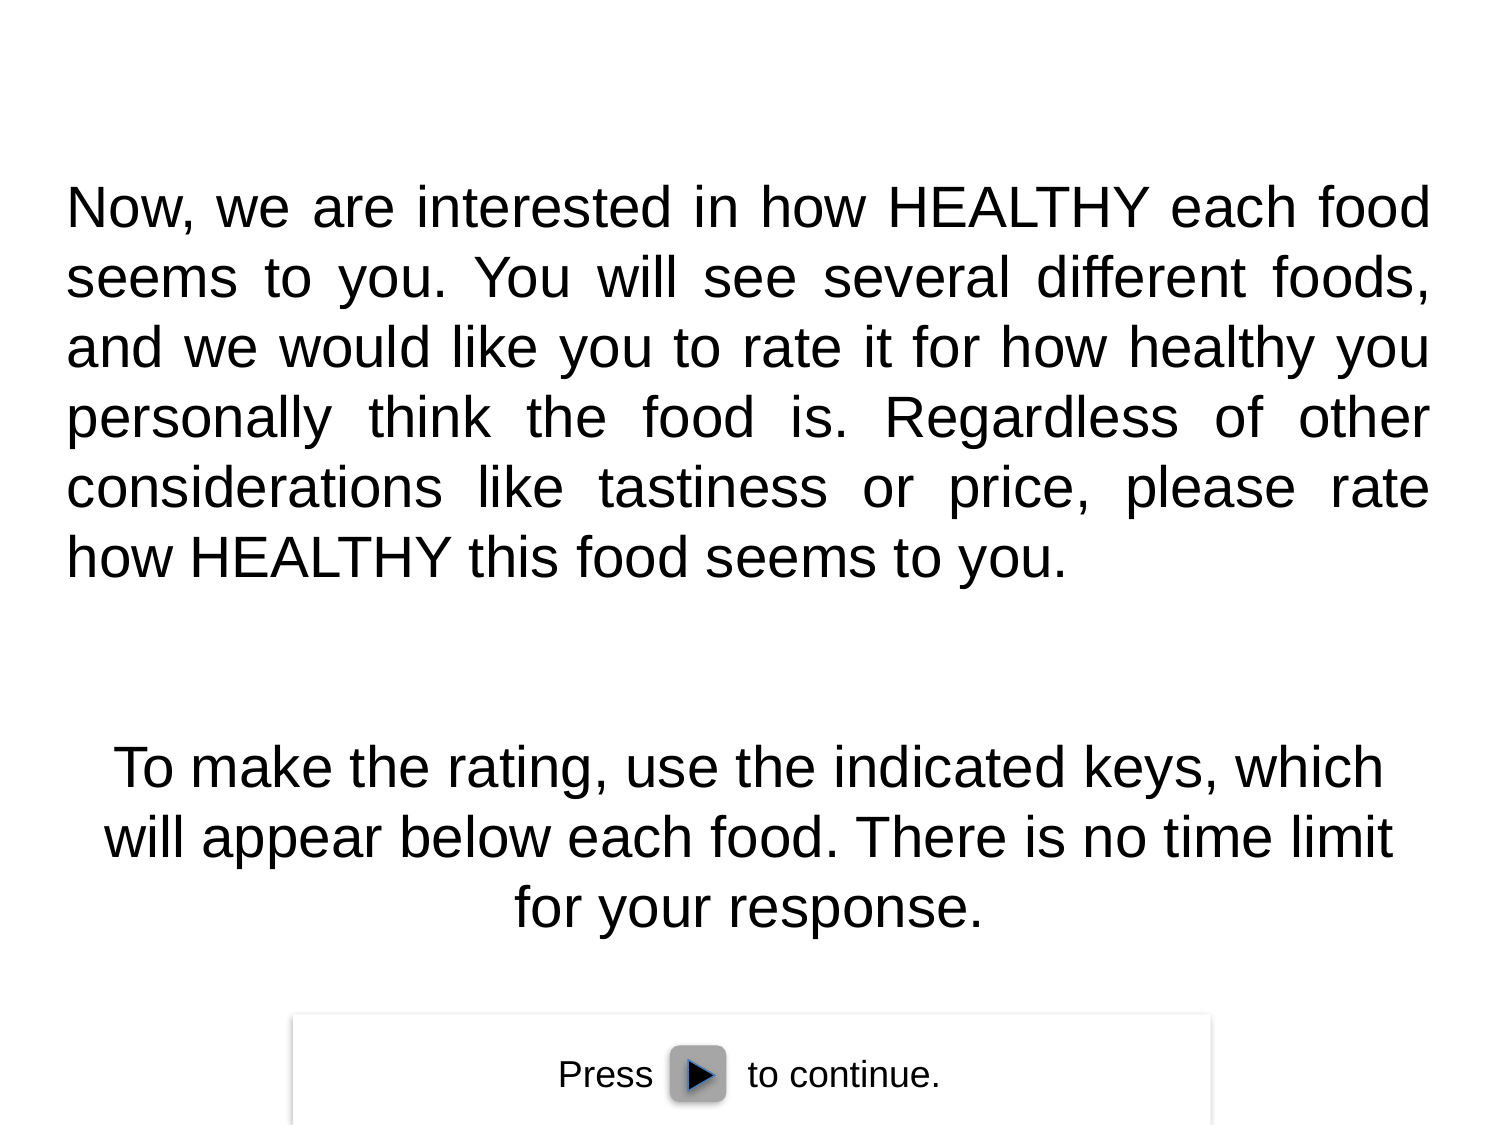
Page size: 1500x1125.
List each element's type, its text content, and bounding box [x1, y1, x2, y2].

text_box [540, 1042, 960, 1104]
text_box [292, 1014, 1212, 1125]
text_box Now, we are interested in how HEALTHY each food seems to you. You will see several different foods, and we would like you to rate it for how healthy you personally think the food is. Regardless of other considerations like tastiness or price, please rate how HEALTHY this food seems to you. To make the rating, use the indicated keys, which will appear below each food. There is no time limit for your response. [52, 162, 1448, 947]
